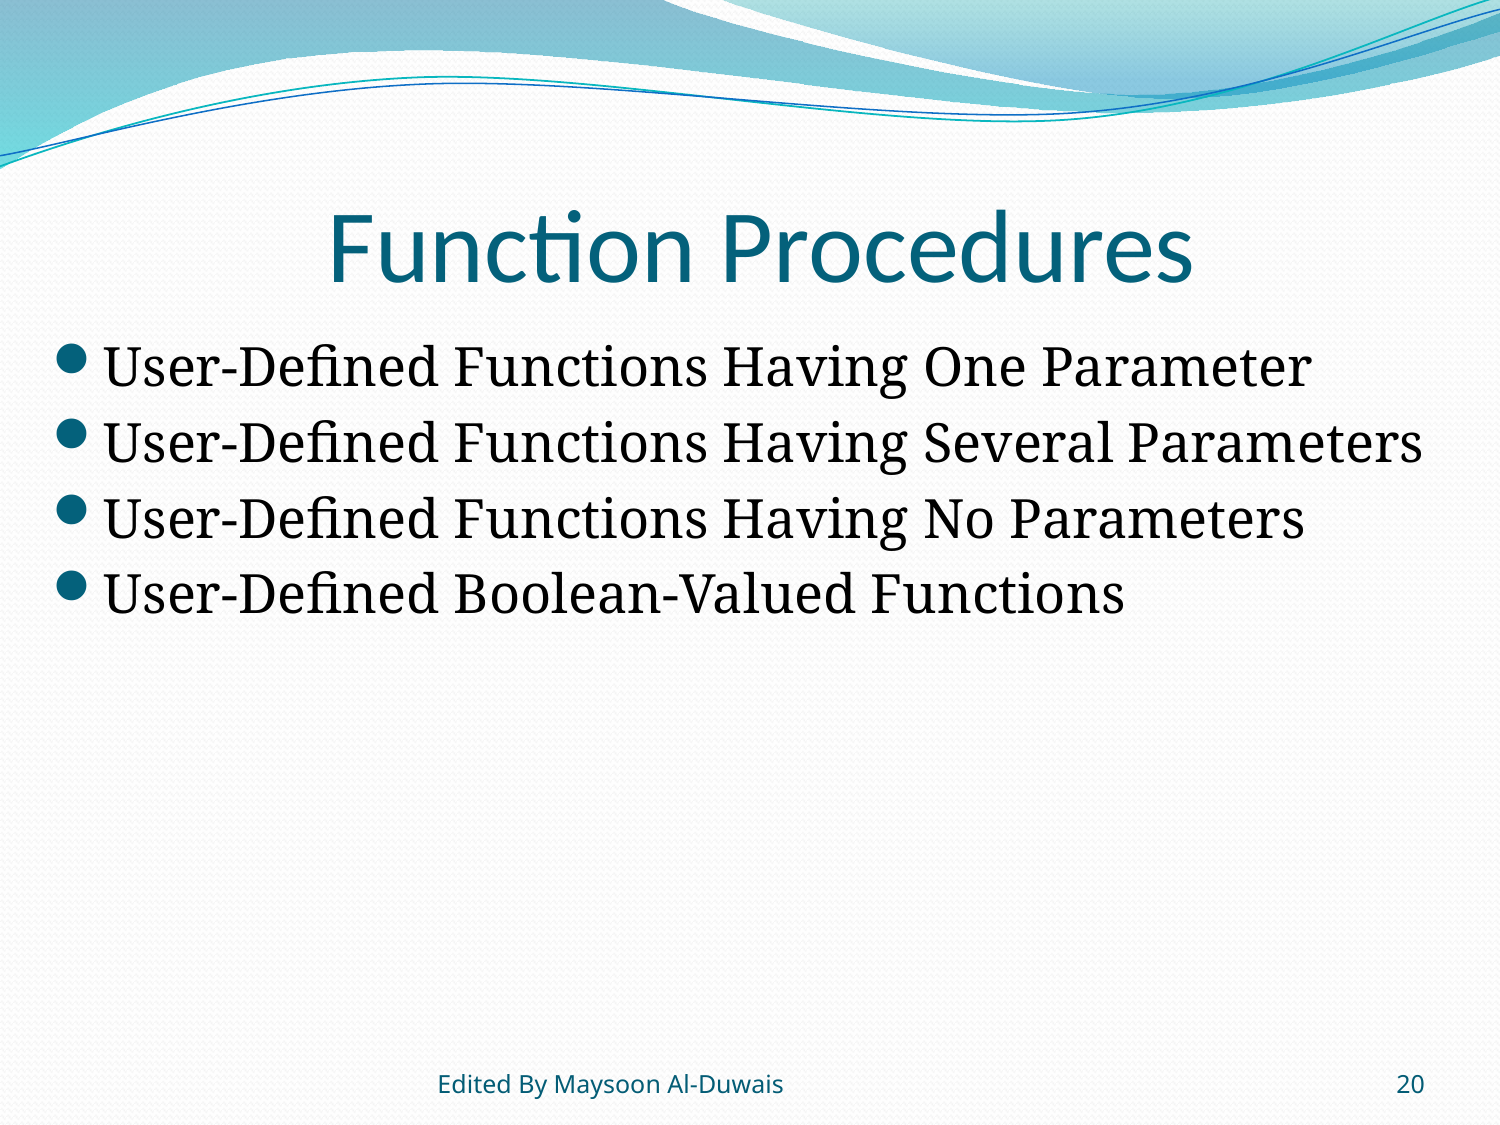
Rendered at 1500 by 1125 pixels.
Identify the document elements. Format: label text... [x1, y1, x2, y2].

list User-Defined Functions Having One Parameter User-Defined Functions Having Several Parameters User-Defined Functions Having No Parameters User-Defined Boolean-Valued Functions [37, 324, 1463, 1050]
footer Edited By Maysoon Al-Duwais [437, 1042, 988, 1103]
title Function Procedures [75, 115, 1425, 303]
slide_number 20 [1299, 1050, 1425, 1103]
